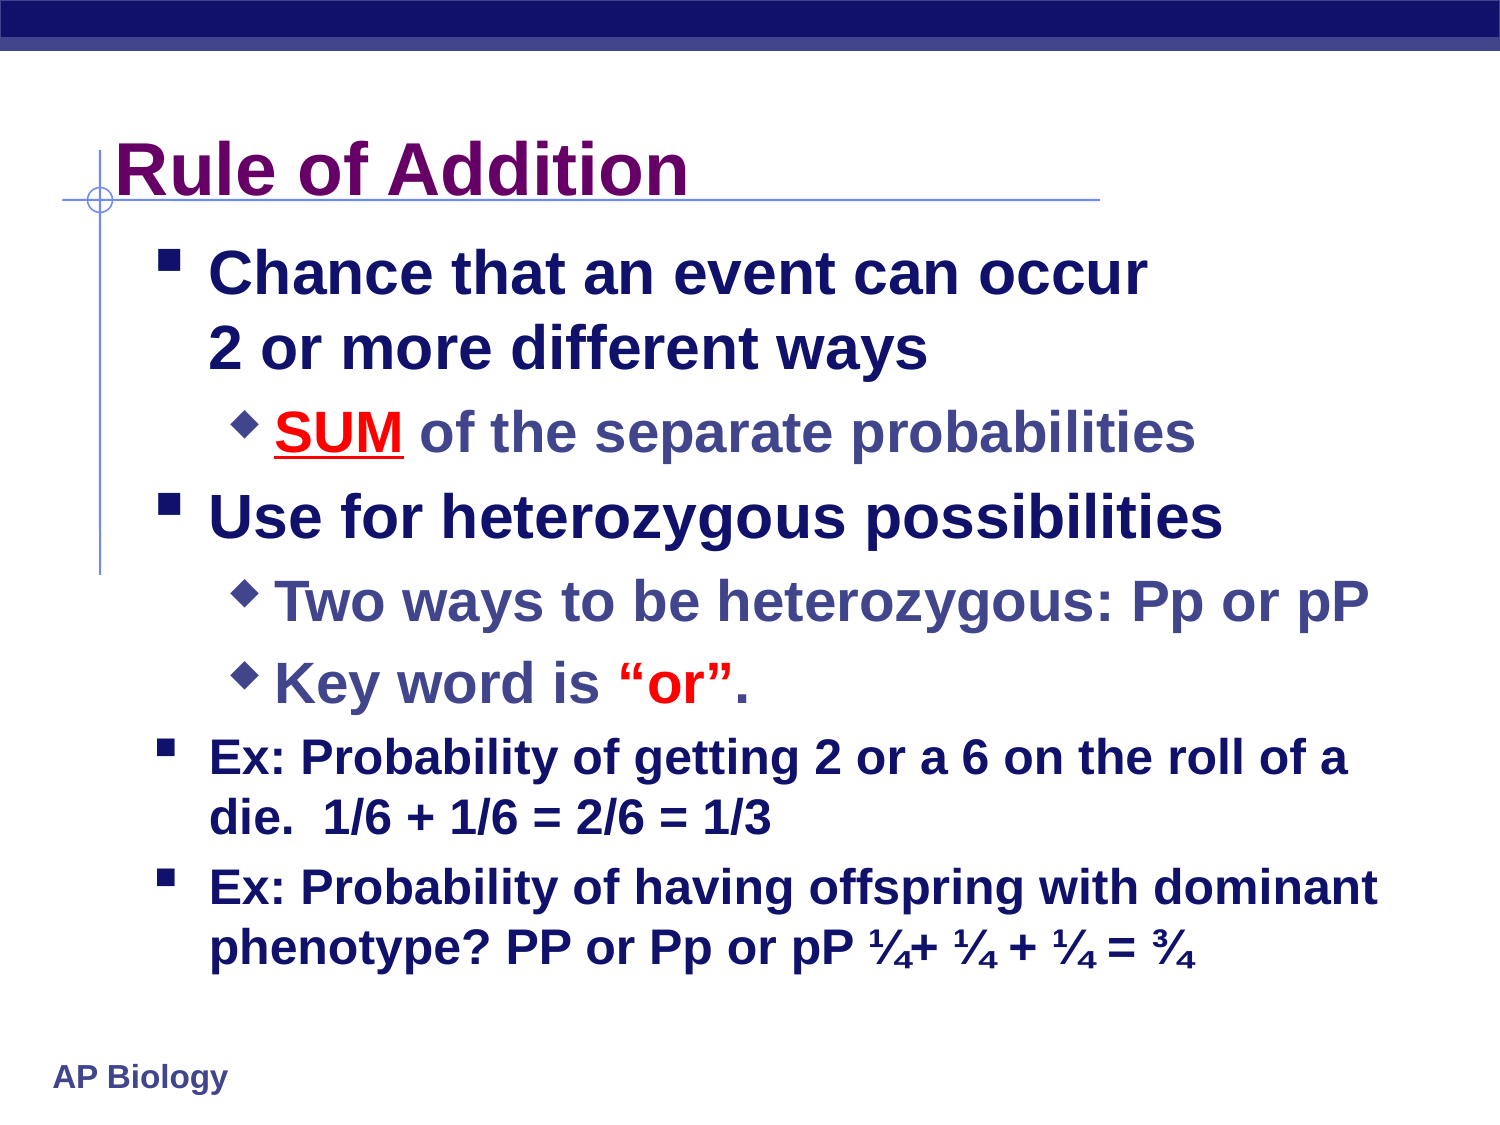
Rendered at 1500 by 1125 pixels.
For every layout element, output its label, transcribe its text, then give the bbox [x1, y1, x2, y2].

list Chance that an event can occur 2 or more different ways SUM of the separate probabilities Use for heterozygous possibilities Two ways to be heterozygous: Pp or pP Key word is “or”. Ex: Probability of getting 2 or a 6 on the roll of a die. 1/6 + 1/6 = 2/6 = 1/3 Ex: Probability of having offspring with dominant phenotype? PP or Pp or pP ¼+ ¼ + ¼ = ¾ [137, 224, 1413, 1125]
title Rule of Addition [99, 112, 1375, 238]
